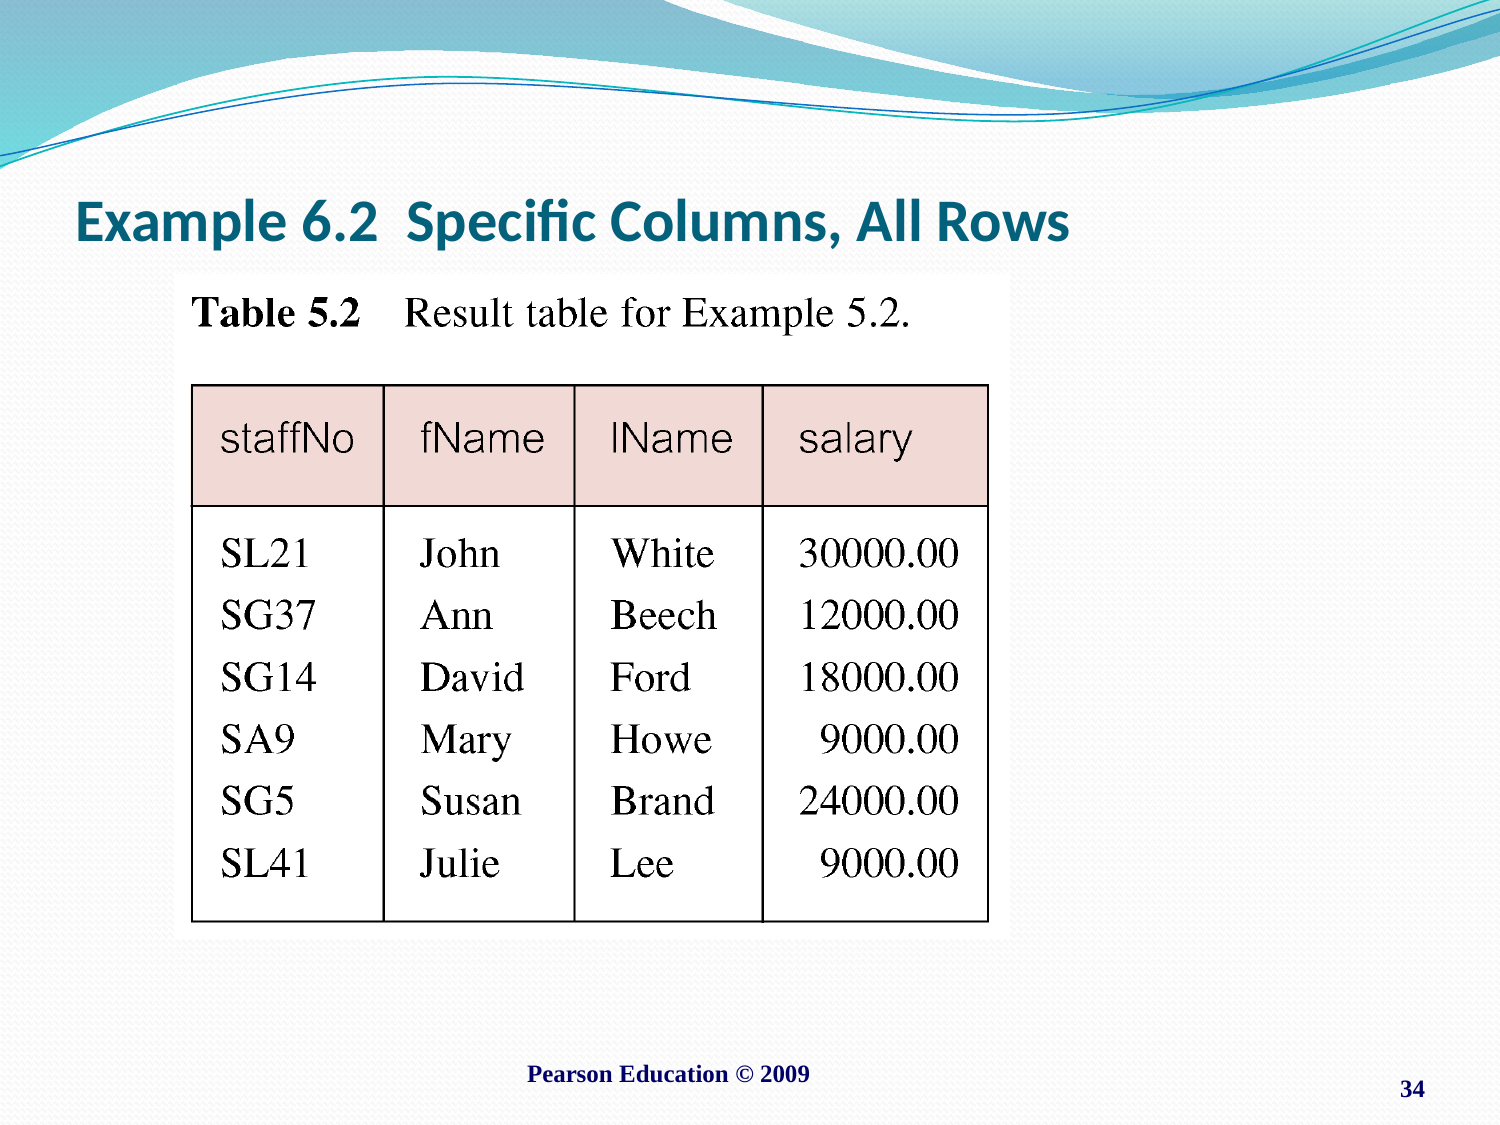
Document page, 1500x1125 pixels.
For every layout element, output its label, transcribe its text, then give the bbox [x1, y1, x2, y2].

title Example 6.2 Specific Columns, All Rows [75, 66, 1425, 254]
picture [174, 274, 1011, 939]
slide_number 34 [1299, 1042, 1425, 1103]
text_box Pearson Education © 2009 [512, 1050, 1038, 1095]
